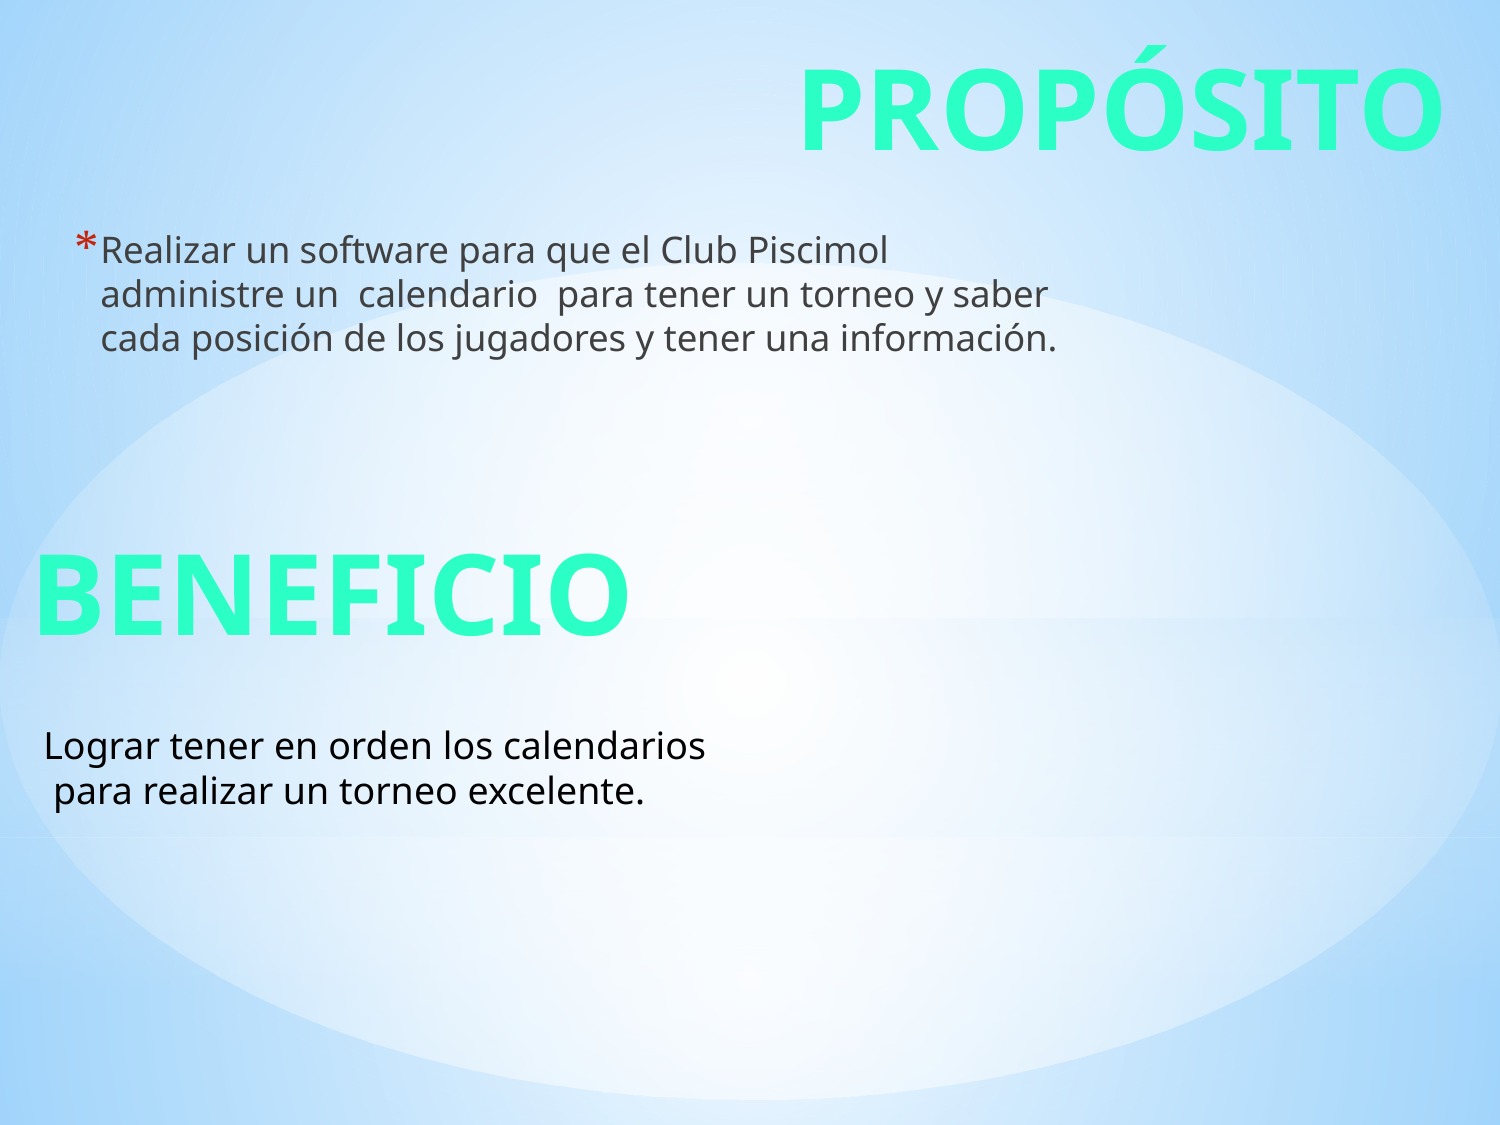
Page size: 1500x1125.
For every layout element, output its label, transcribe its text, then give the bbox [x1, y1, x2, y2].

text_box propósito [780, 30, 1464, 181]
list Realizar un software para que el Club Piscimol administre un calendario para tener un torneo y saber cada posición de los jugadores y tener una información. [53, 219, 1104, 398]
text_box Lograr tener en orden los calendarios para realizar un torneo excelente. [28, 714, 722, 865]
text_box beneficio [15, 515, 649, 666]
